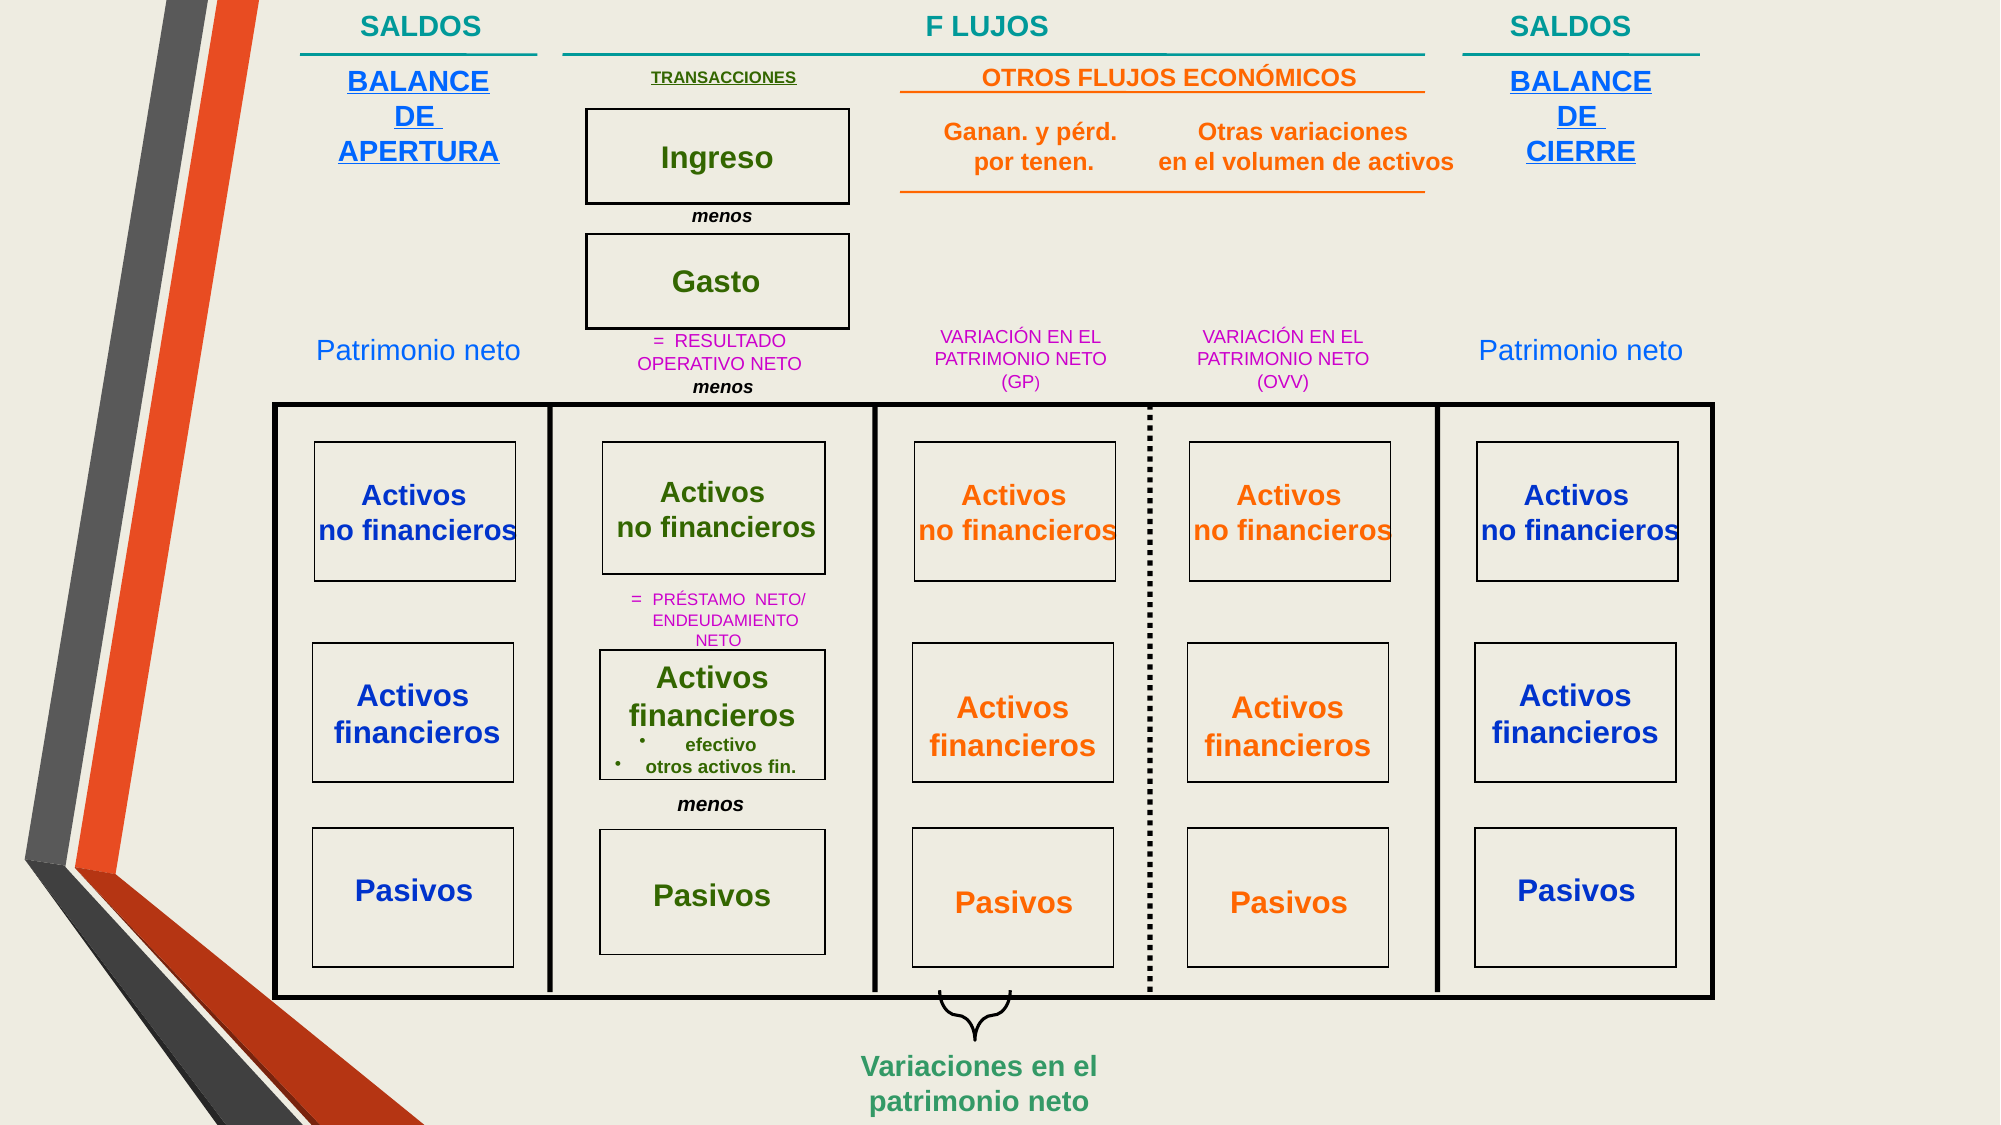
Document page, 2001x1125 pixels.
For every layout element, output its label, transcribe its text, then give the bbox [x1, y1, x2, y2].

text_box F LUJOS [910, 0, 1064, 50]
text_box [812, 1098, 1147, 1125]
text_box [274, 54, 1726, 1098]
text_box SALDOS [299, 0, 542, 50]
text_box SALDOS [1449, 0, 1692, 50]
